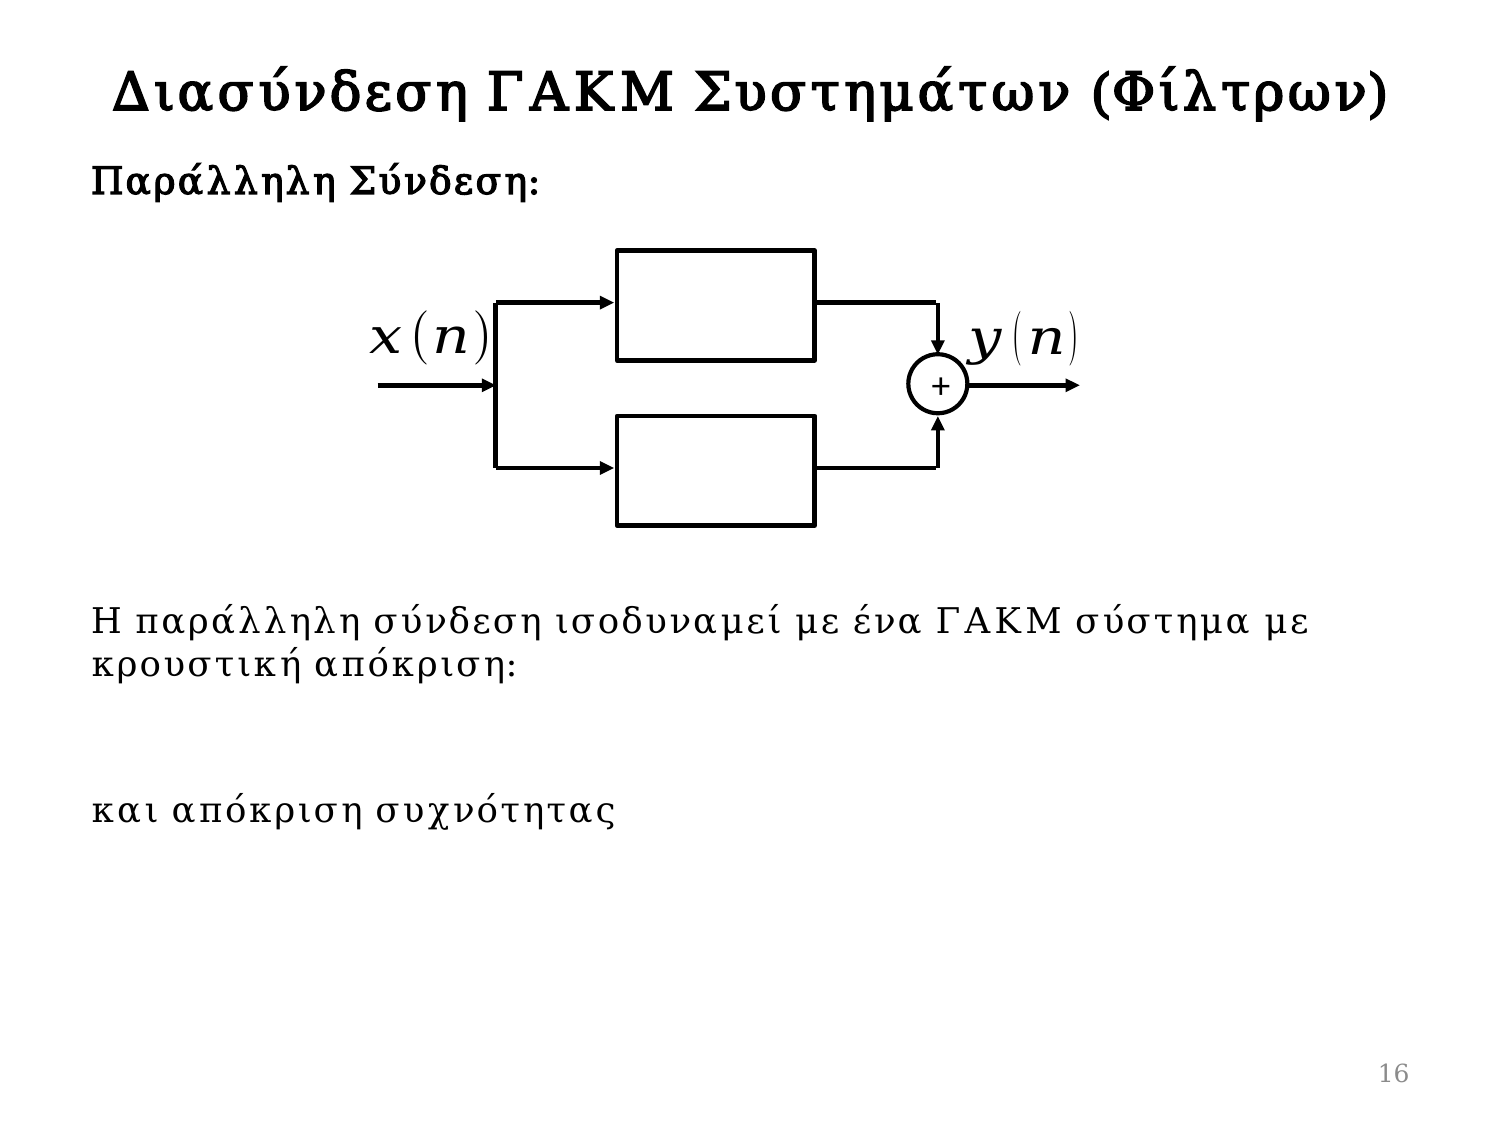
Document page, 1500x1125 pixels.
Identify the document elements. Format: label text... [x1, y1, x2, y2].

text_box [365, 250, 1081, 528]
slide_number 16 [1222, 1042, 1425, 1103]
title Διασύνδεση ΓΑΚΜ Συστημάτων (Φίλτρων) [75, 19, 1425, 159]
